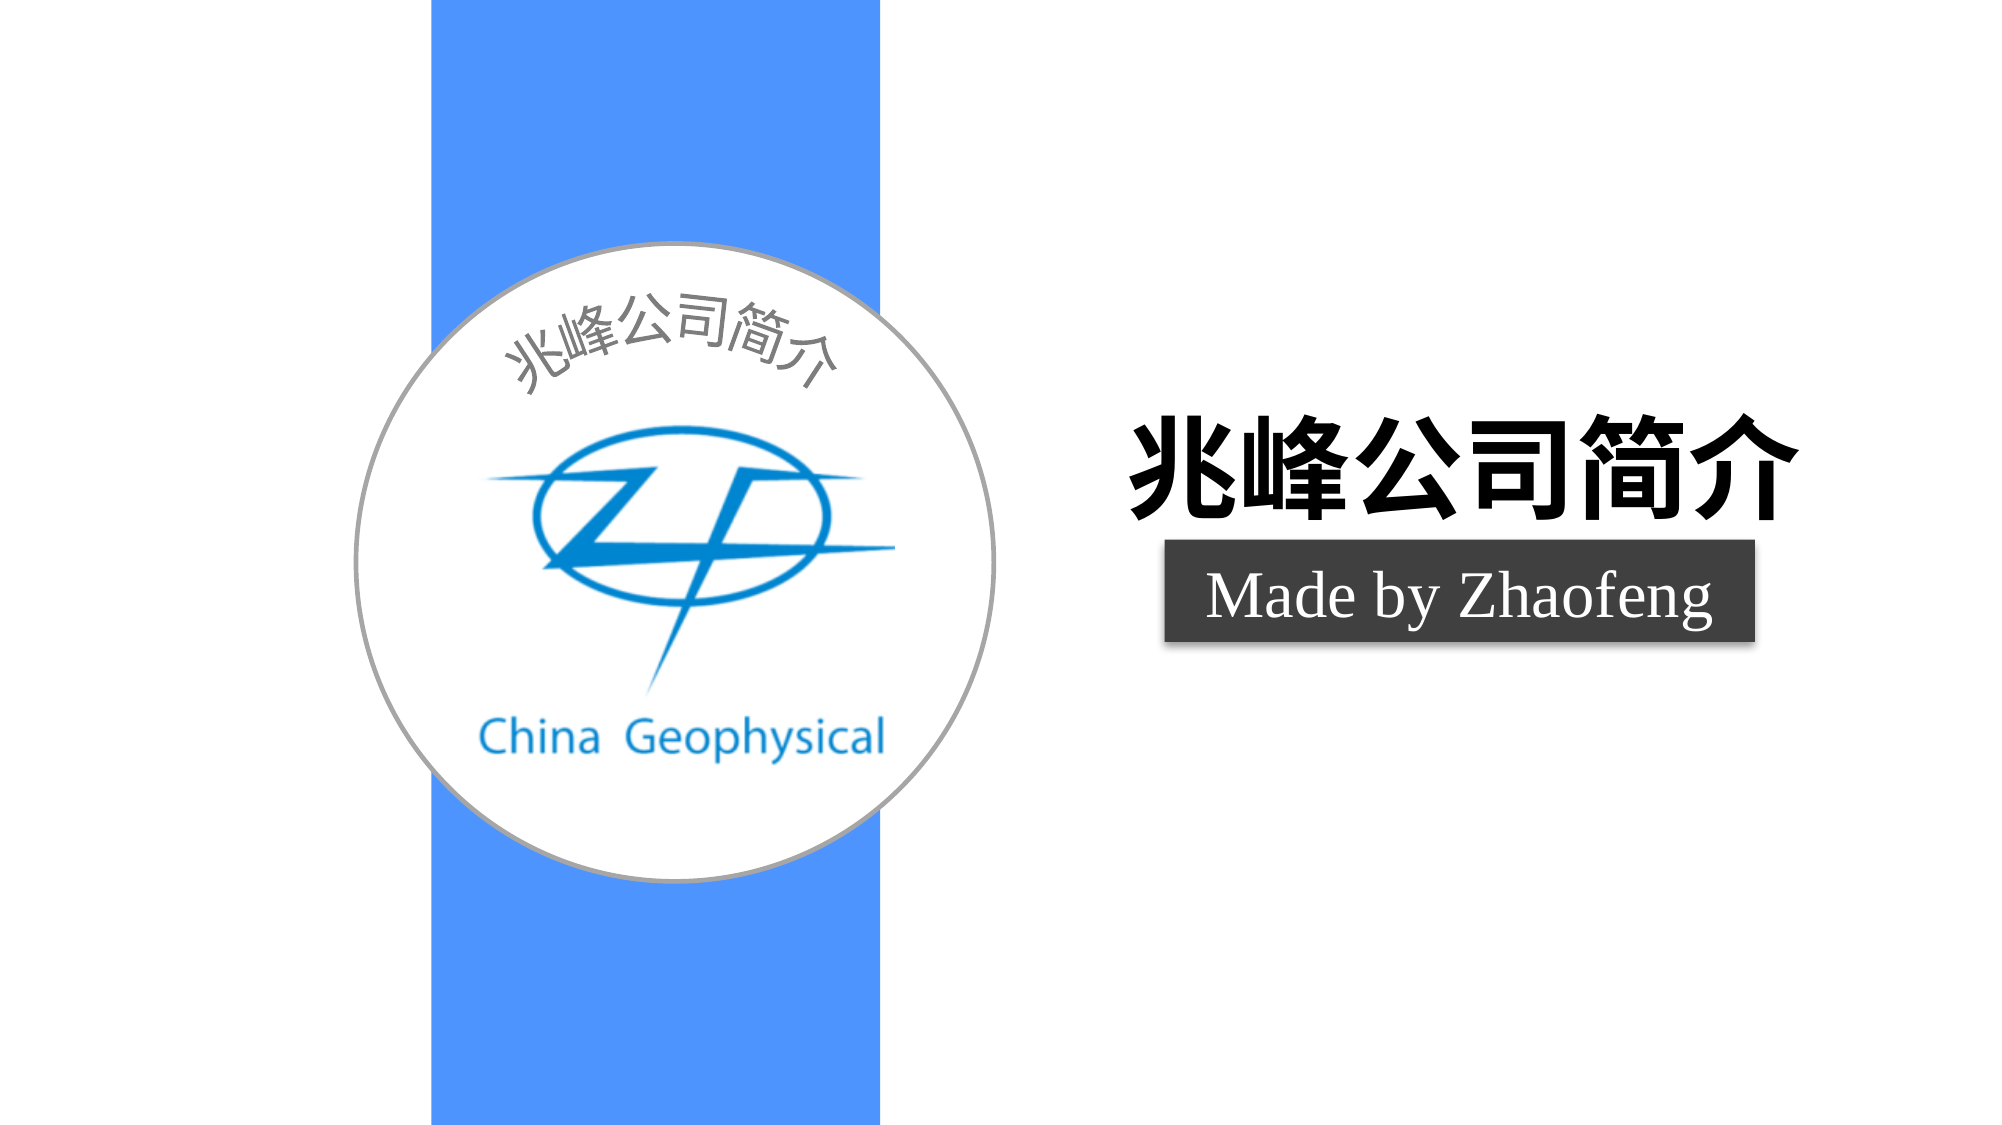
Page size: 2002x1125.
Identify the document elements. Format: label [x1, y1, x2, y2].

picture [473, 410, 895, 776]
